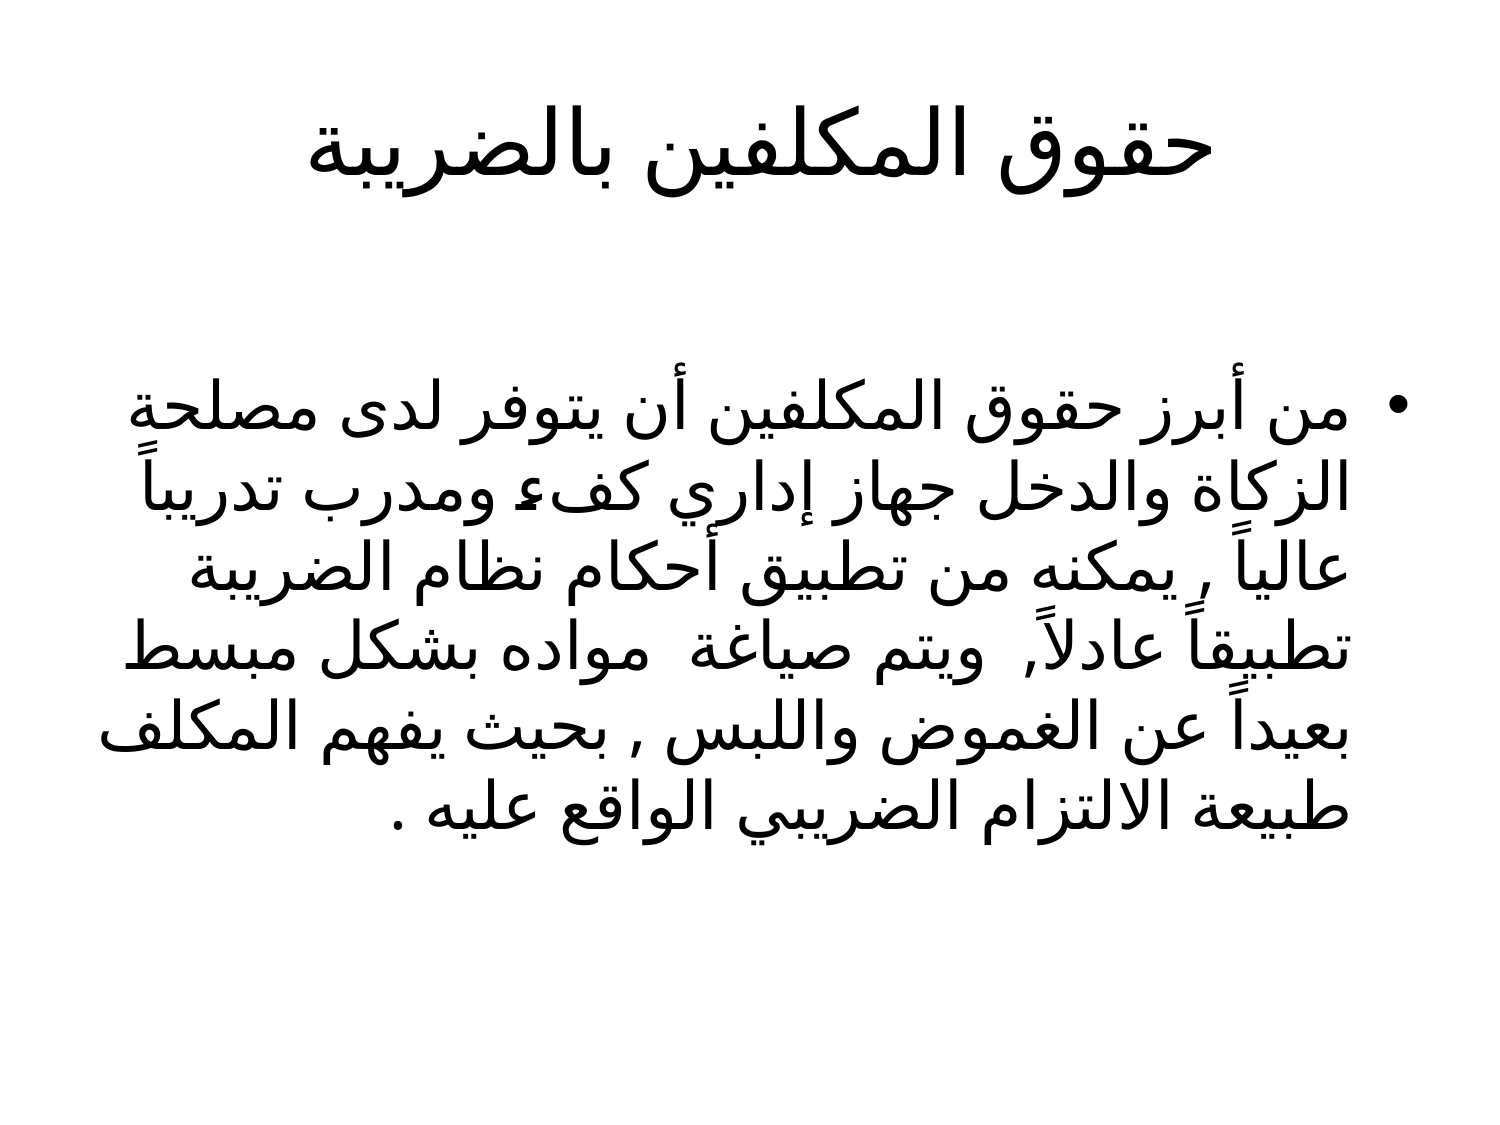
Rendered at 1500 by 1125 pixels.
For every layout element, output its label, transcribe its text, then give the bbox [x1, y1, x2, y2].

list من أبرز حقوق المكلفين أن يتوفر لدى مصلحة الزكاة والدخل جهاز إداري كفء ومدرب تدريباً عالياً , يمكنه من تطبيق أحكام نظام الضريبة تطبيقاً عادلاً, ويتم صياغة مواده بشكل مبسط بعيداً عن الغموض واللبس , بحيث يفهم المكلف طبيعة الالتزام الضريبي الواقع عليه . [75, 262, 1425, 1005]
title حقوق المكلفين بالضريبة [75, 45, 1425, 233]
